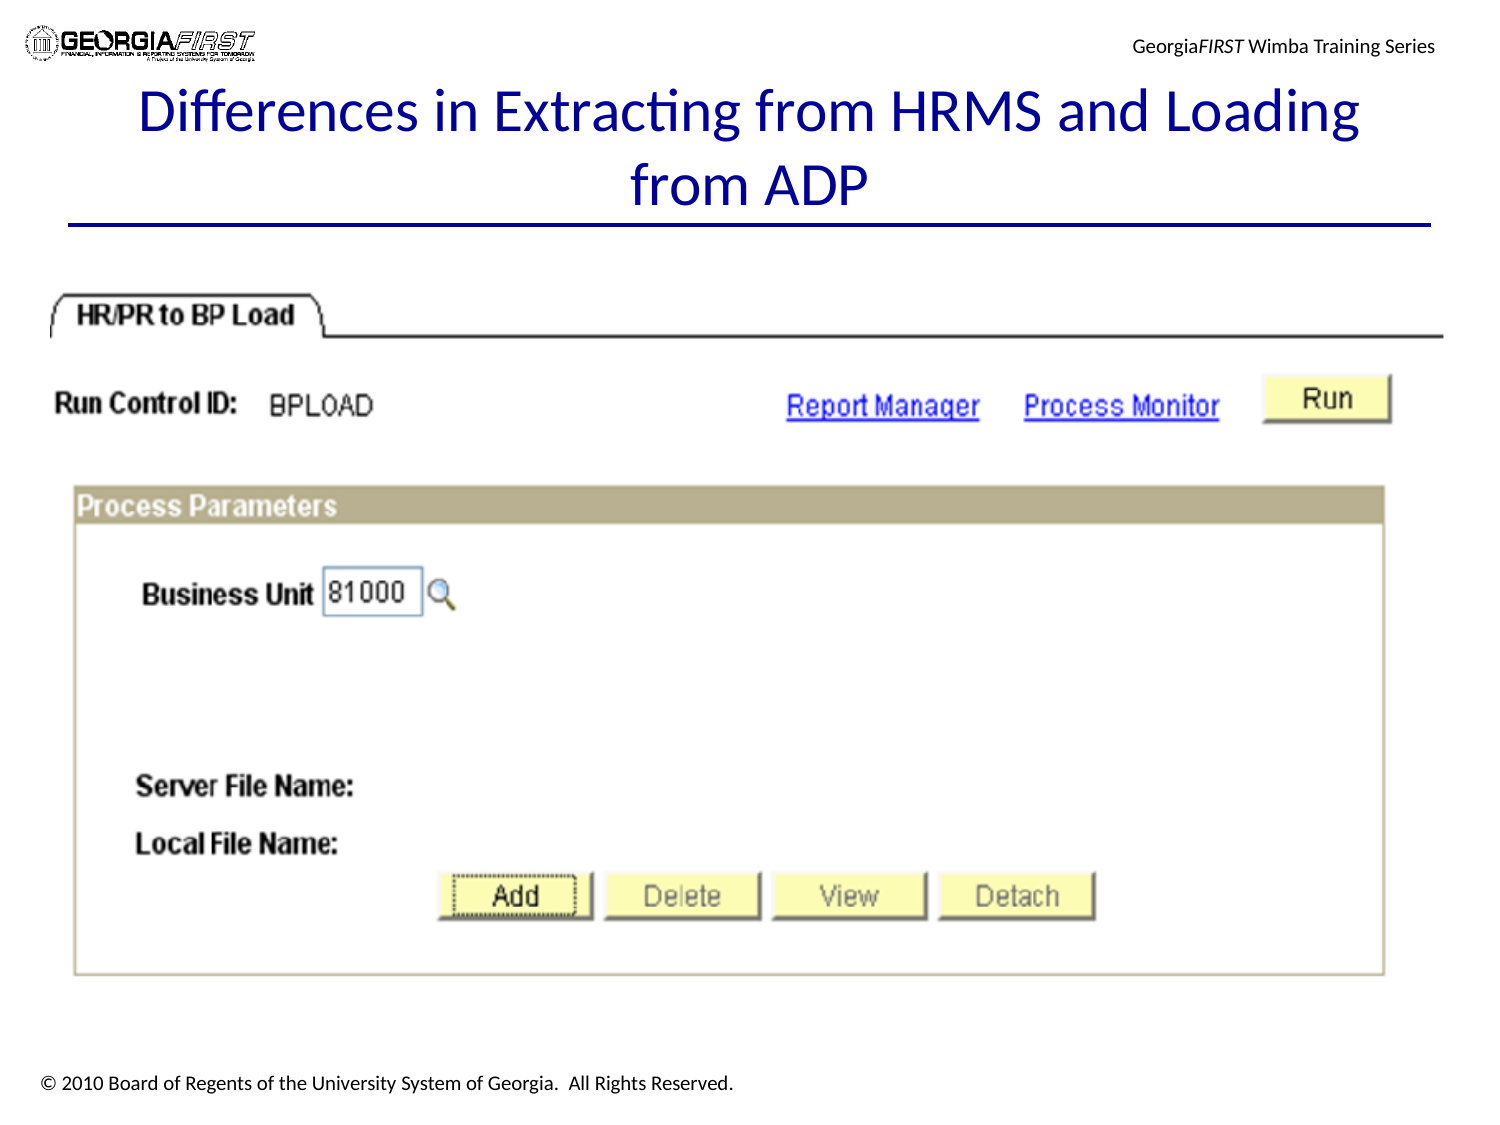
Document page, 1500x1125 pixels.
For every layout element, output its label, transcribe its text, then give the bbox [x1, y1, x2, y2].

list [49, 262, 1447, 1001]
picture [24, 24, 255, 63]
title Differences in Extracting from HRMS and Loading from ADP [75, 62, 1425, 225]
